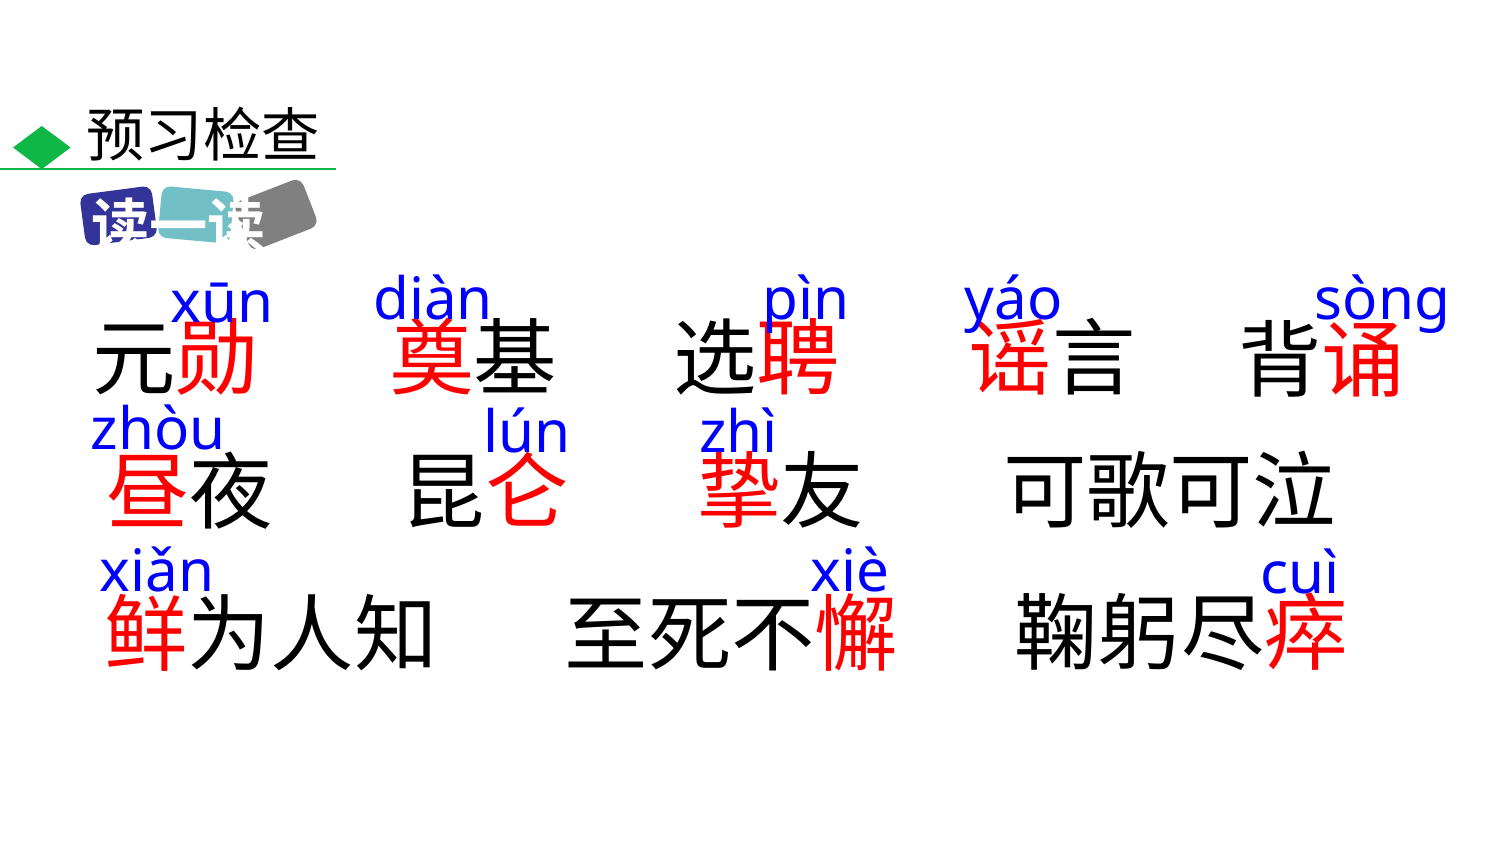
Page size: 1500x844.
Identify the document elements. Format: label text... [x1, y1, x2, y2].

text_box 鲜为人知 [89, 573, 453, 689]
text_box 背诵 [1223, 299, 1420, 415]
text_box xiè [796, 525, 905, 611]
text_box cuì [1245, 528, 1355, 613]
text_box 谣言 [954, 297, 1151, 413]
text_box zhòu [75, 384, 241, 469]
text_box 奠基 [375, 297, 572, 413]
text_box 昼夜 [91, 432, 289, 547]
text_box 挚友 [682, 430, 879, 546]
text_box pìn [748, 253, 865, 339]
text_box 昆仑 [387, 432, 584, 547]
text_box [0, 91, 337, 177]
text_box lún [468, 386, 585, 472]
text_box yáo [949, 253, 1078, 339]
text_box 可歌可泣 [988, 430, 1352, 546]
text_box 元勋 [77, 297, 275, 413]
text_box xiǎn [85, 525, 230, 611]
text_box 选聘 [658, 297, 856, 413]
text_box xūn [155, 268, 289, 342]
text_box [76, 177, 323, 268]
text_box 至死不懈 [550, 573, 913, 689]
text_box sòng [1300, 253, 1465, 339]
text_box 鞠躬尽瘁 [1000, 572, 1363, 688]
text_box diàn [358, 253, 508, 339]
text_box zhì [684, 386, 794, 472]
